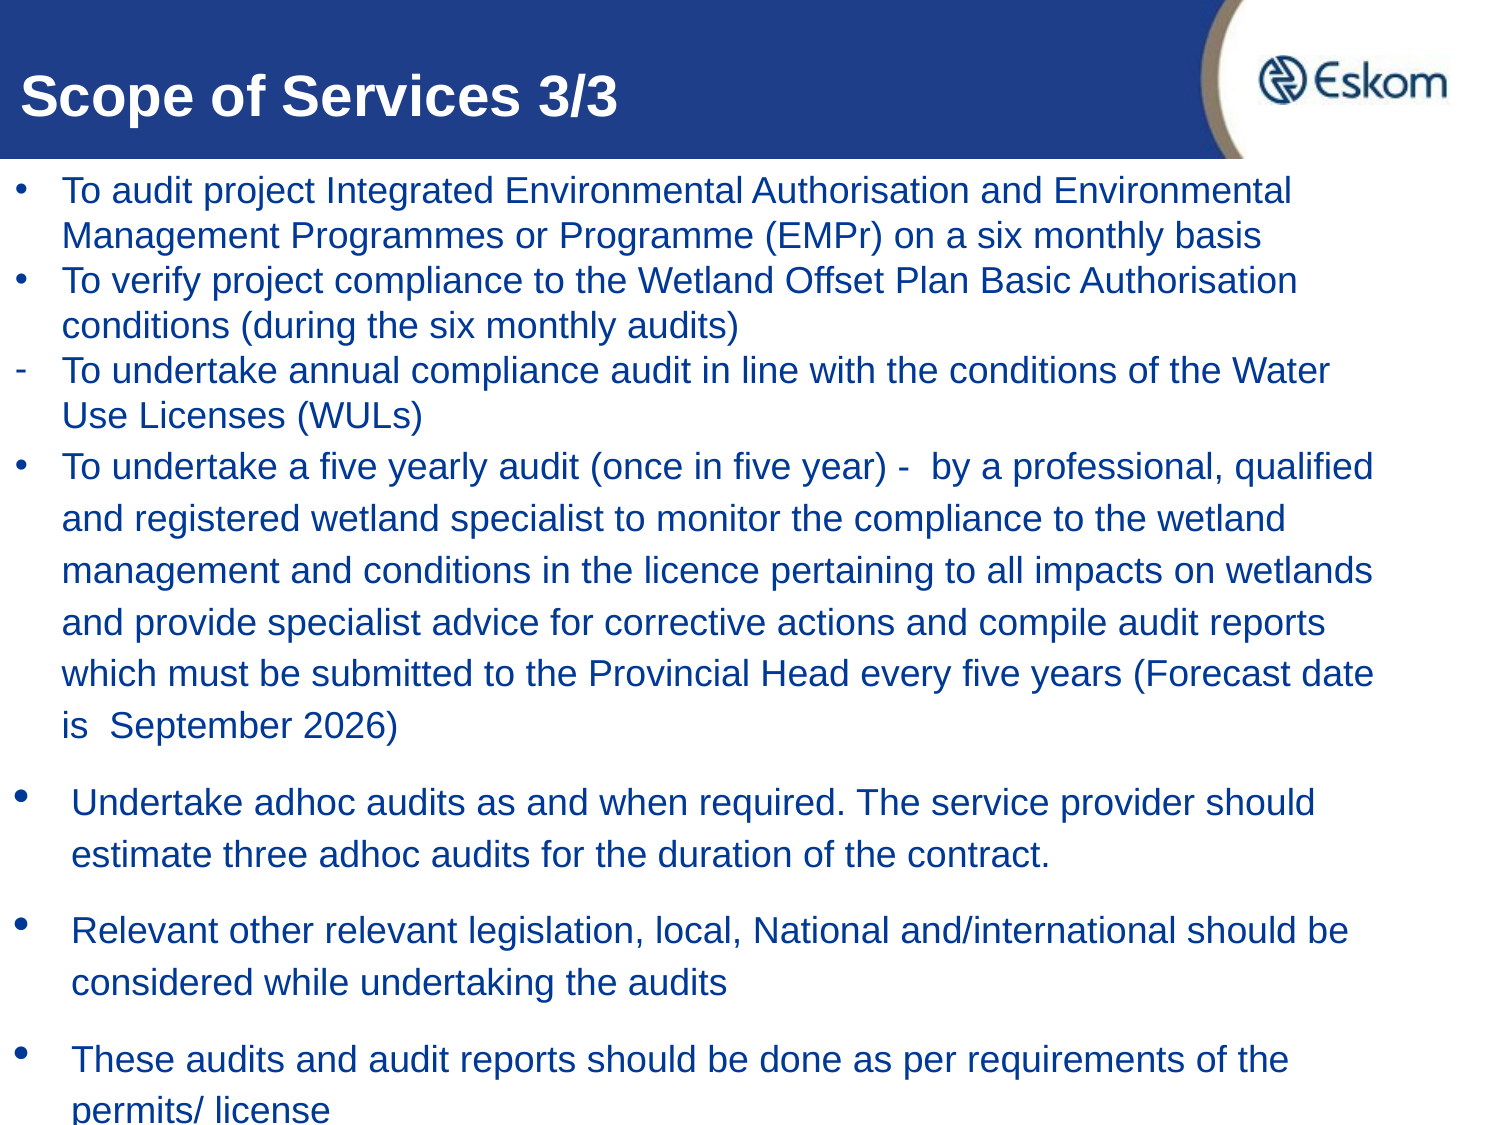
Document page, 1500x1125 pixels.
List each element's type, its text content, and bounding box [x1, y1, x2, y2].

title Scope of Services 3/3 [20, 57, 1169, 129]
picture [0, 0, 1246, 158]
text_box To audit project Integrated Environmental Authorisation and Environmental Management Programmes or Programme (EMPr) on a six monthly basis To verify project compliance to the Wetland Offset Plan Basic Authorisation conditions (during the six monthly audits) To undertake annual compliance audit in line with the conditions of the Water Use Licenses (WULs) To undertake a five yearly audit (once in five year) - by a professional, qualified and registered wetland specialist to monitor the compliance to the wetland management and conditions in the licence pertaining to all impacts on wetlands and provide specialist advice for corrective actions and compile audit reports which must be submitted to the Provincial Head every five years (Forecast date is September 2026) Undertake adhoc audits as and when required. The service provider should estimate three adhoc audits for the duration of the contract. Relevant other relevant legislation, local, National and/international should be considered while undertaking the audits These audits and audit reports should be done as per requirements of the permits/ license [0, 158, 1401, 1125]
picture [1257, 55, 1450, 105]
